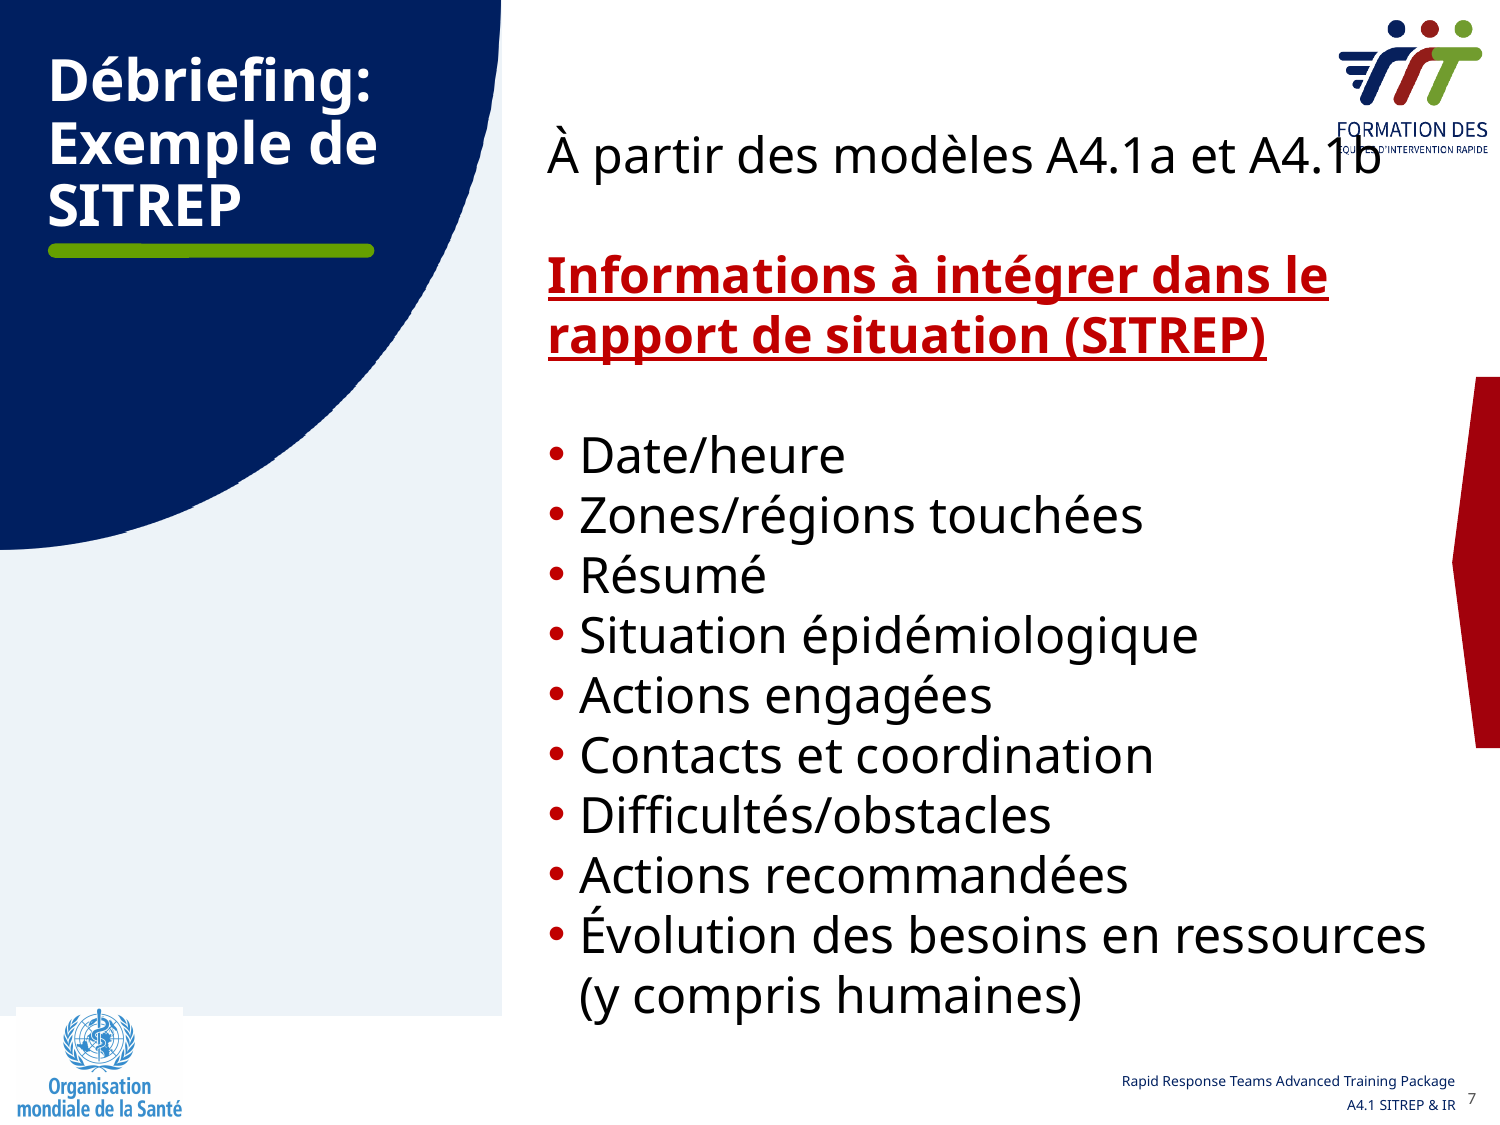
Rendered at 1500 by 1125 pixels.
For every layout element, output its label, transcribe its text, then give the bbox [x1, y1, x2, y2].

picture [0, 0, 502, 1118]
title Débriefing: Exemple de SITREP [39, 25, 510, 265]
text_box À partir des modèles A4.1a et A4.1b Informations à intégrer dans le rapport de situation (SITREP) Date/heure Zones/régions touchées Résumé Situation épidémiologique Actions engagées Contacts et coordination Difficultés/obstacles Actions recommandées Évolution des besoins en ressources (y compris humaines) [542, 116, 1437, 1031]
picture [1337, 19, 1488, 155]
